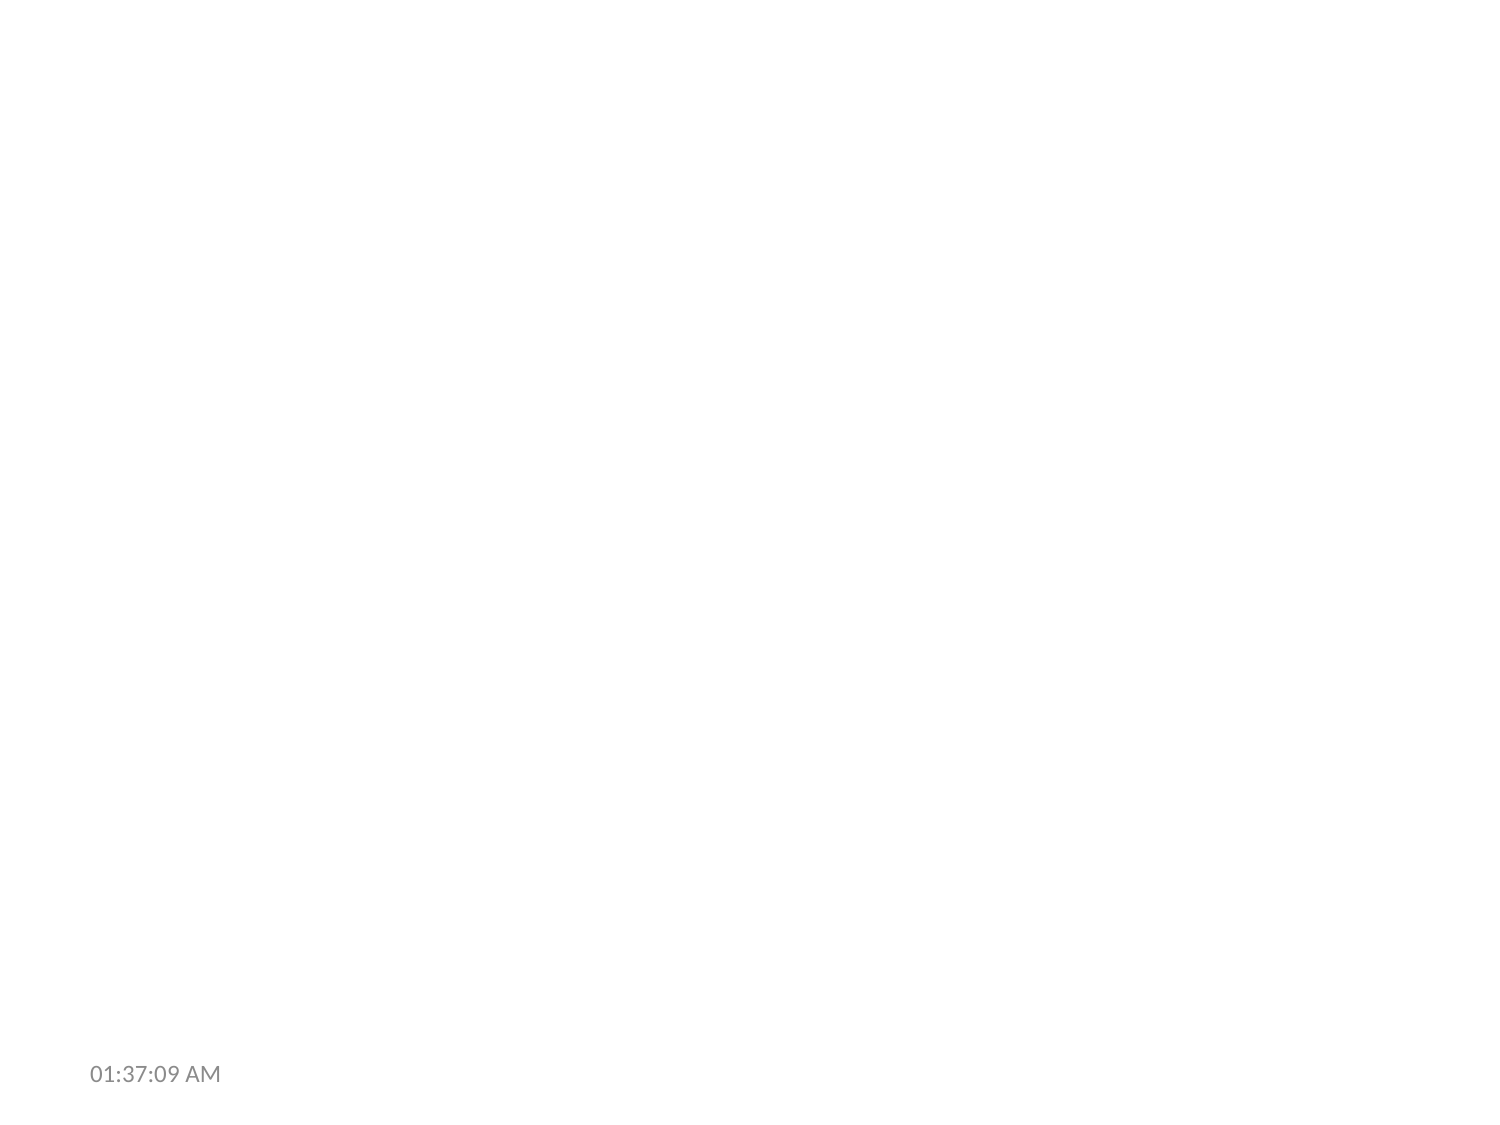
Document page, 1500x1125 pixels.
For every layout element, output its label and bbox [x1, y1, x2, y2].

slide_number [75, 1042, 425, 1103]
